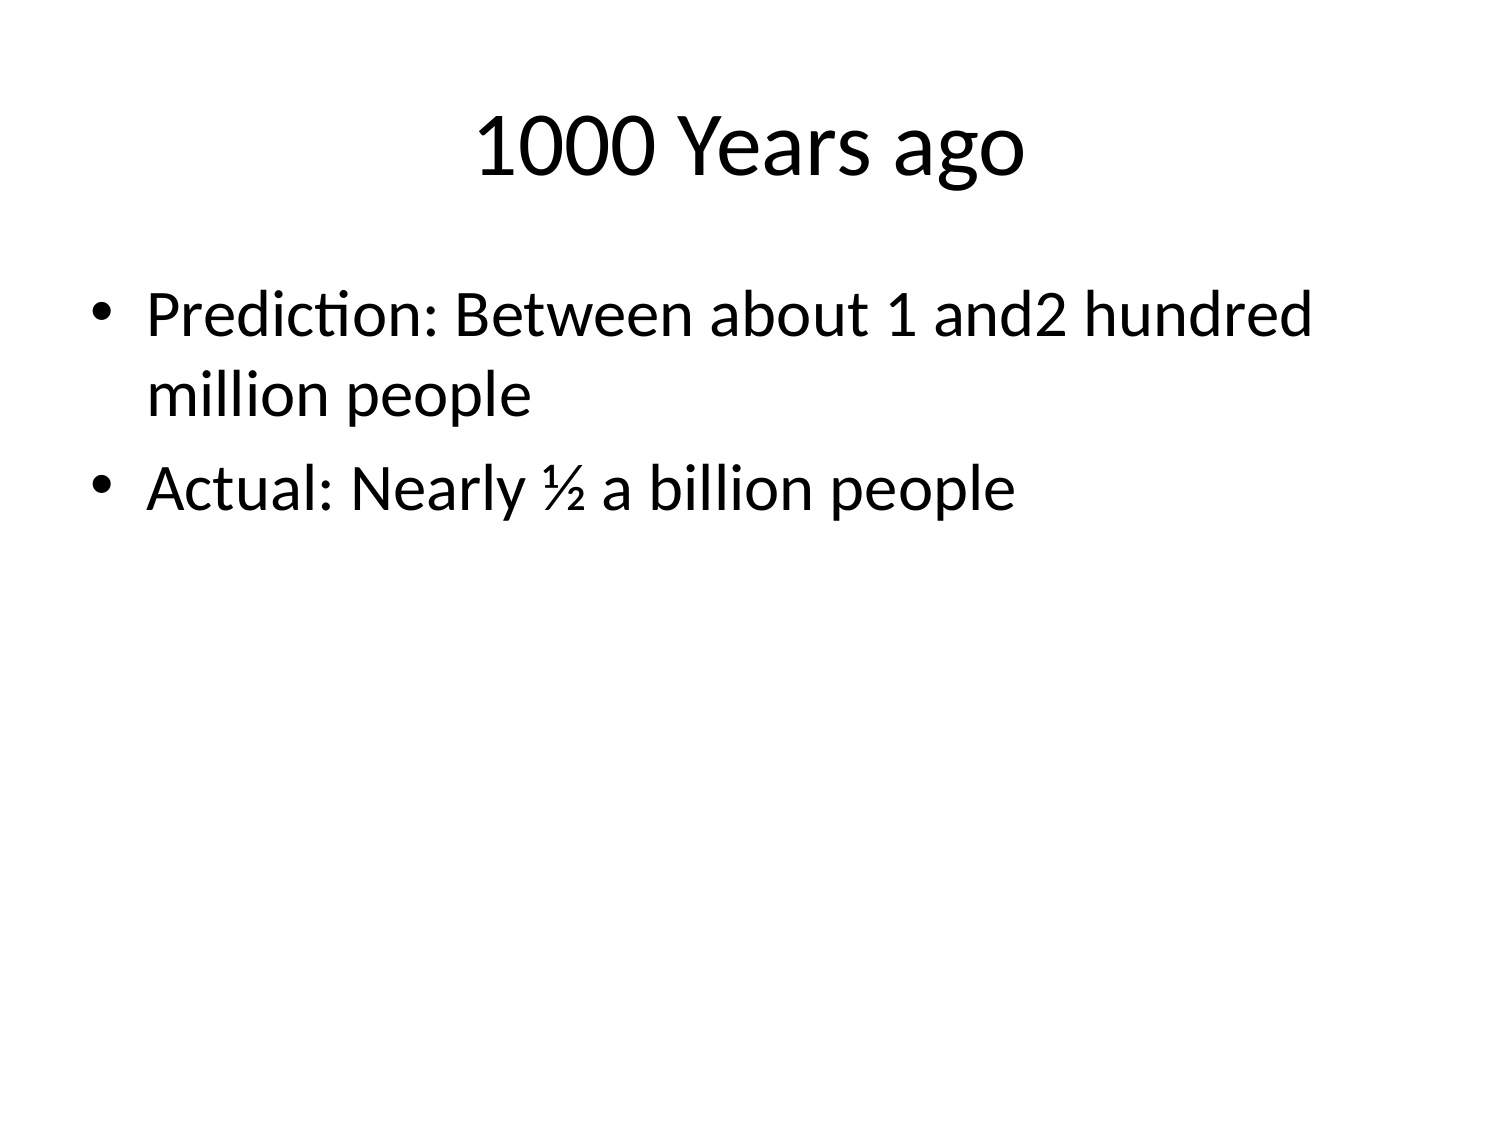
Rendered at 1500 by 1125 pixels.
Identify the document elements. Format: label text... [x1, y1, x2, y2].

list Prediction: Between about 1 and2 hundred million people Actual: Nearly ½ a billion people [75, 262, 1425, 1005]
title 1000 Years ago [75, 45, 1425, 233]
